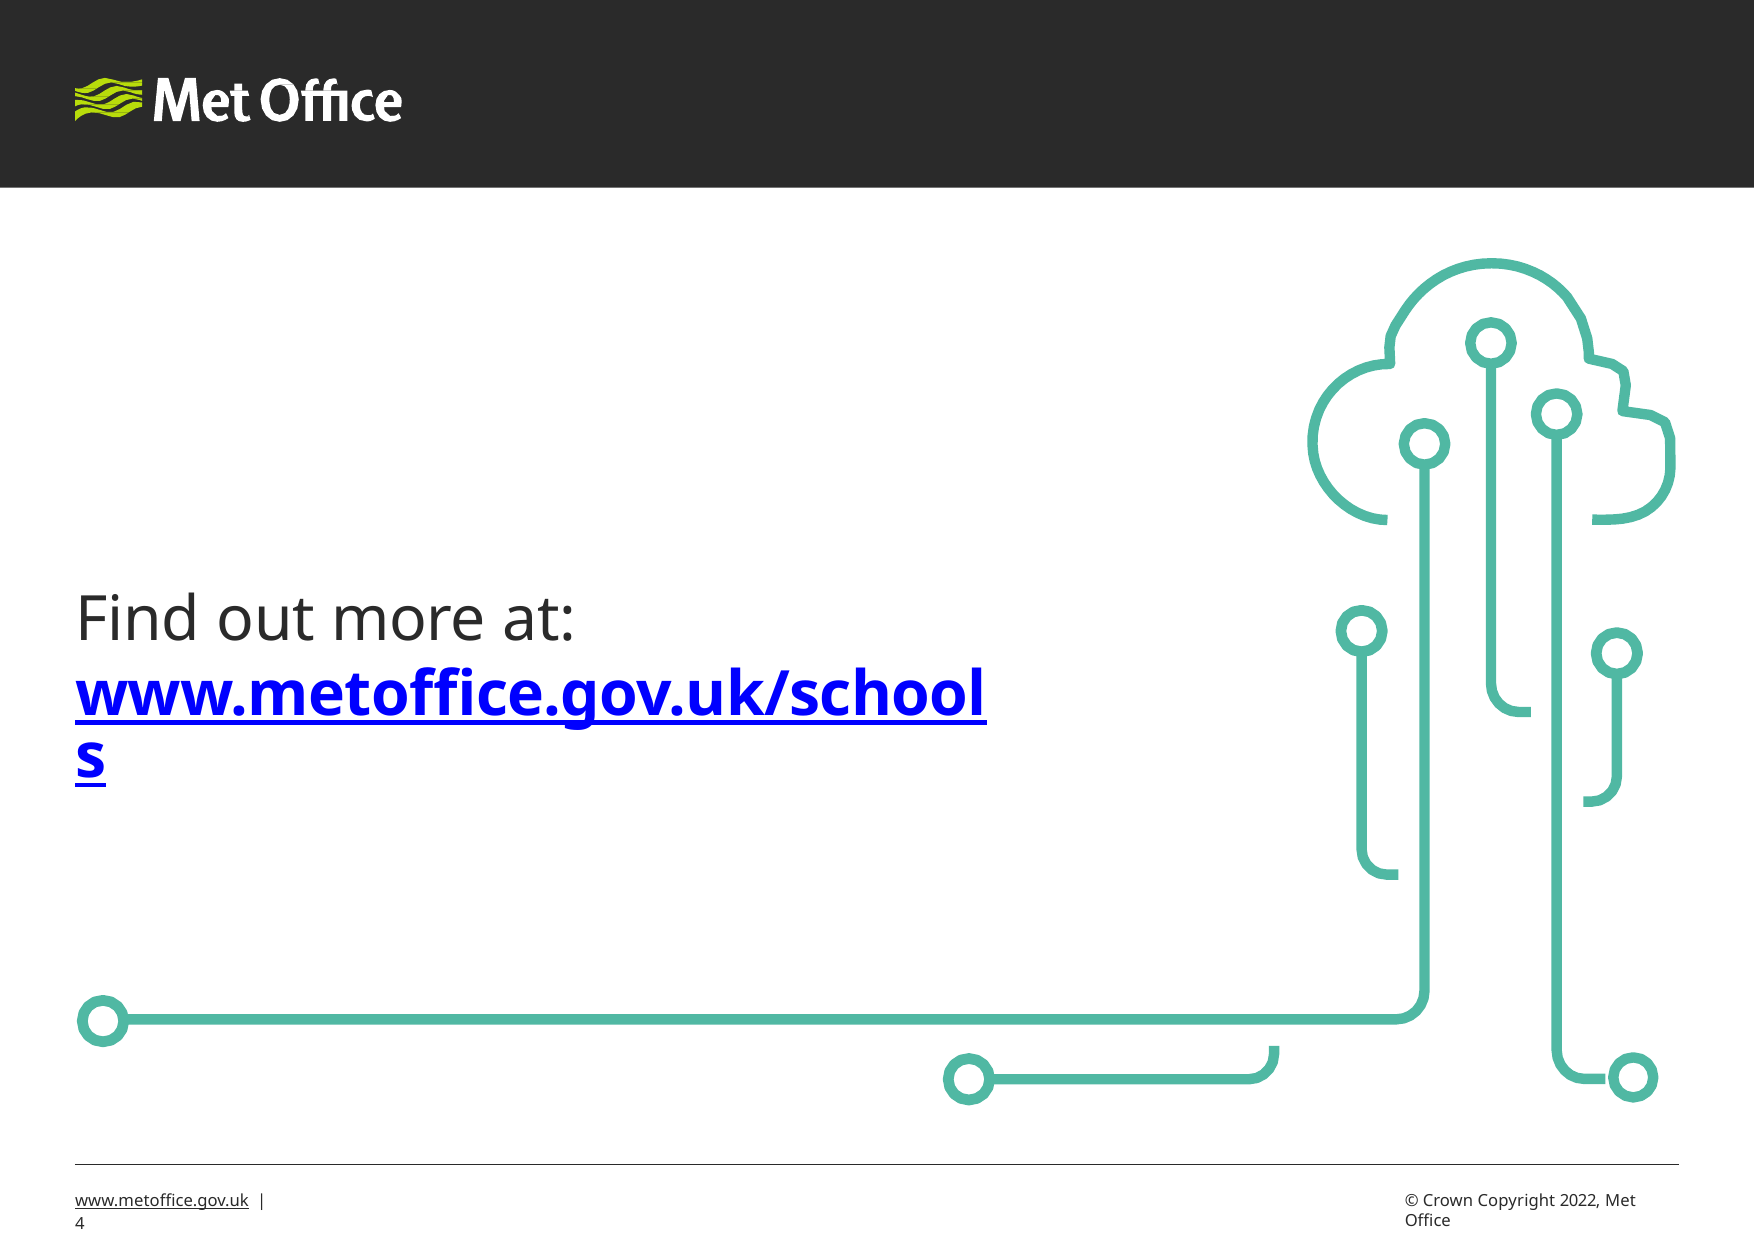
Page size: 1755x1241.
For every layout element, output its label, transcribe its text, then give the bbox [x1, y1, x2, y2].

text_box www.metoffice.gov.uk | 2 [72, 1187, 284, 1236]
text_box Find out more at: www.metoffice.gov.uk/schools [72, 575, 992, 738]
footer © Crown Copyright 2022, Met Office [1402, 1187, 1682, 1241]
